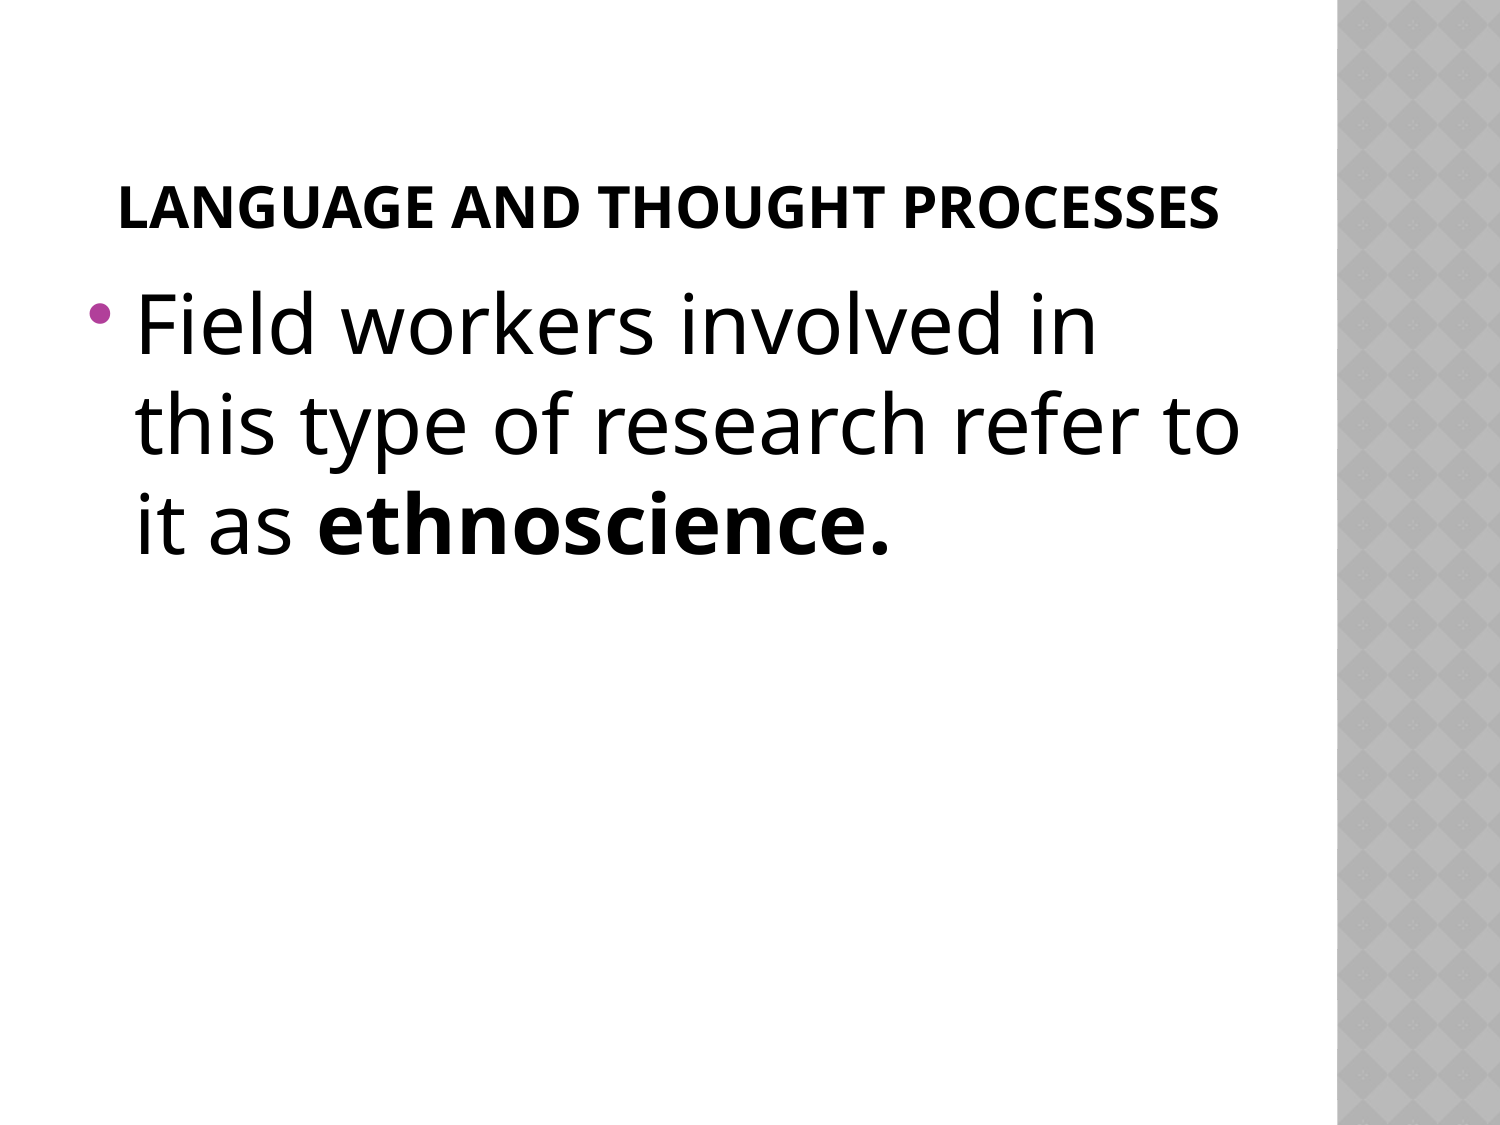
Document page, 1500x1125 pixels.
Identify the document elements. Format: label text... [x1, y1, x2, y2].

list Field workers involved in this type of research refer to it as ethnoscience. [75, 264, 1263, 1059]
title Language and thought processes [75, 52, 1263, 240]
